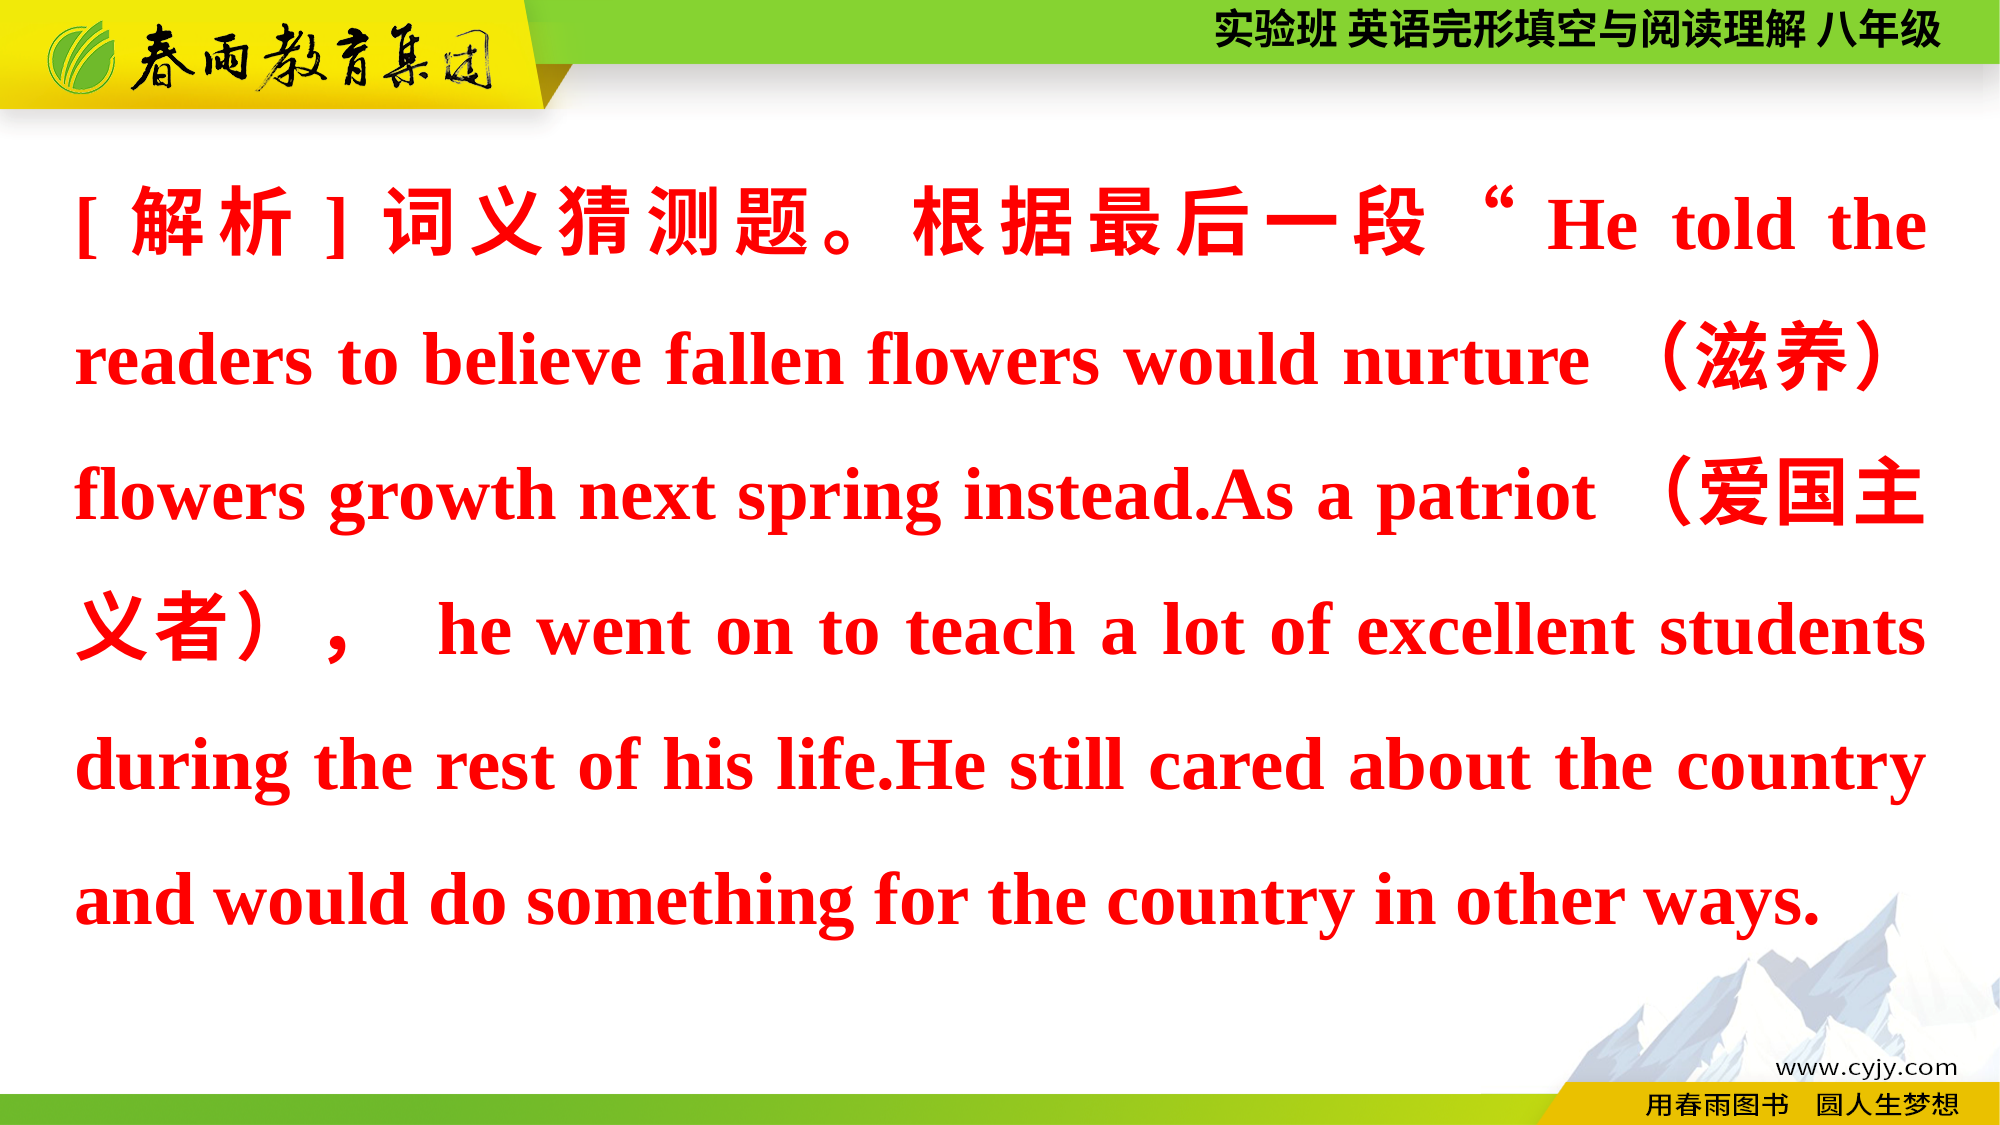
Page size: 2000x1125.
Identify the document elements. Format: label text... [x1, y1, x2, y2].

list [解析]词义猜测题。根据最后一段“He told the readers to believe fallen flowers would nurture（滋养） flowers growth next spring instead.As a patriot（爱国主义者）， he went on to teach a lot of excellent students during the rest of his life.He still cared about the country and would do something for the country in other ways. [59, 122, 1944, 940]
picture [0, 0, 2000, 1125]
